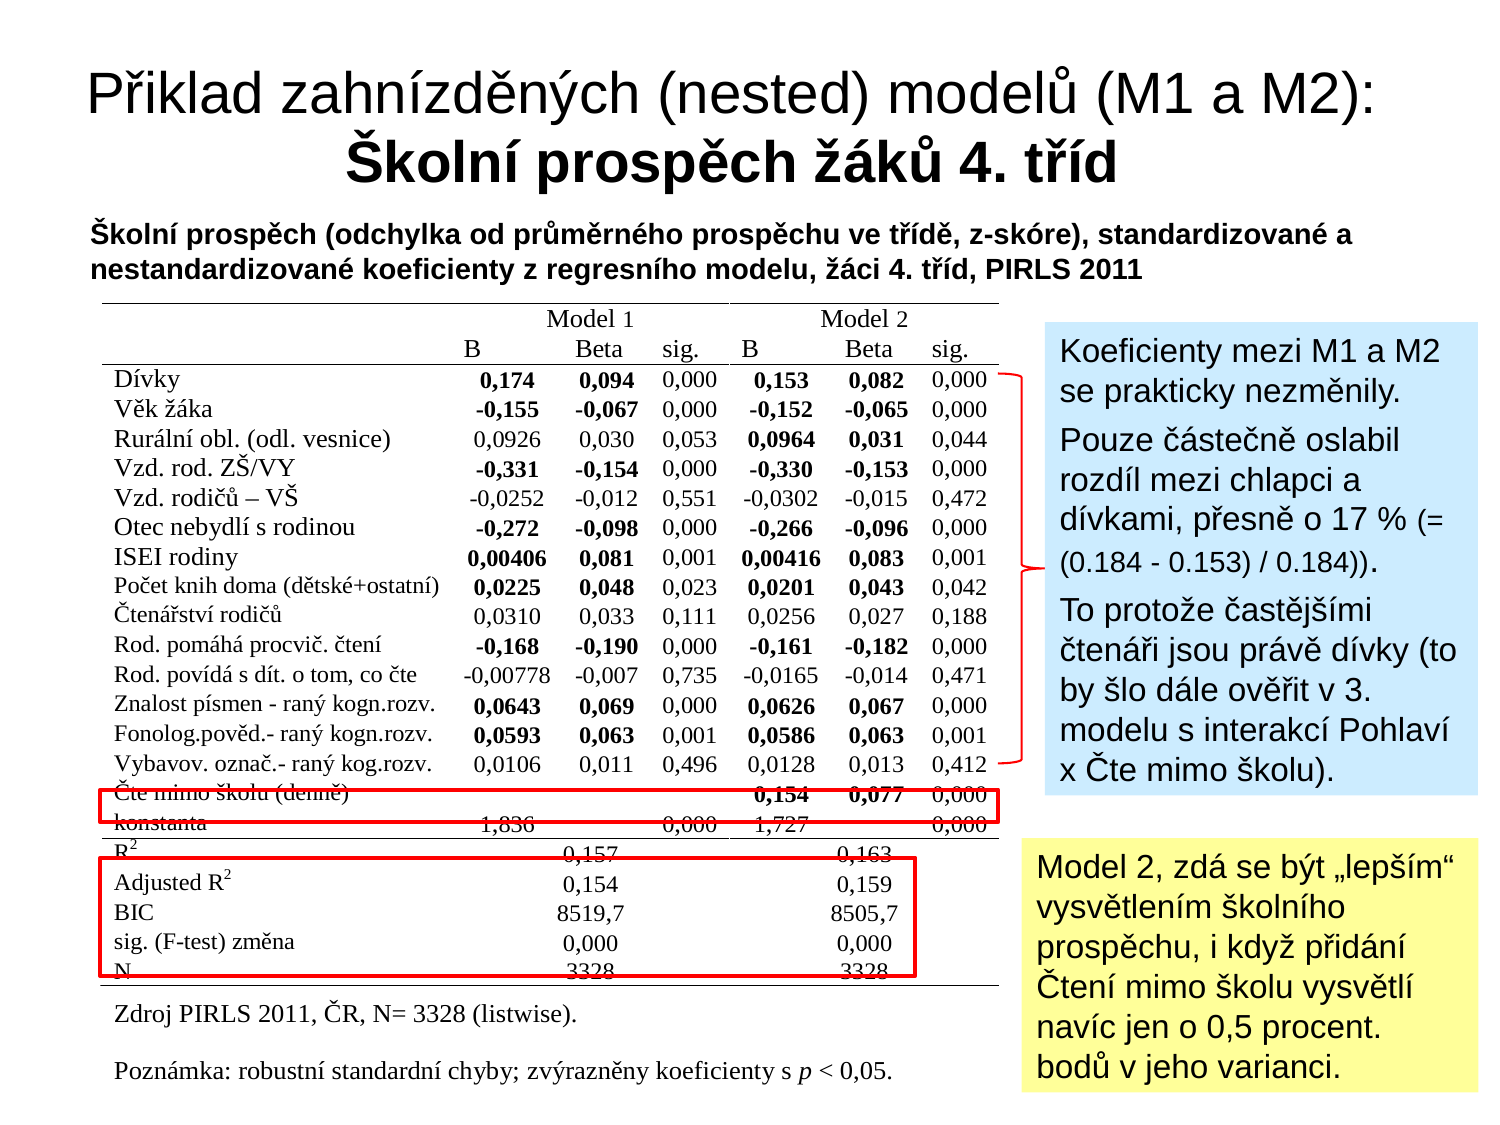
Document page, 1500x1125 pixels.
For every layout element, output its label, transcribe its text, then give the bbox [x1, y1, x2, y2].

text_box Model 2, zdá se být „lepším“ vysvětlením školního prospěchu, i když přidání Čtení mimo školu vysvětlí navíc jen o 0,5 procent. bodů v jeho varianci. [1132, 838, 1479, 1093]
picture [100, 303, 1129, 1113]
list Školní prospěch (odchylka od průměrného prospěchu ve třídě, z-skóre), standardizované a nestandardizované koeficienty z regresního modelu, žáci 4. tříd, PIRLS 2011 [75, 208, 1425, 1005]
text_box Koeficienty mezi M1 a M2 se prakticky nezměnily. Pouze částečně oslabil rozdíl mezi chlapci a dívkami, přesně o 17 % (= (0.184 - 0.153) / 0.184)). To protože častějšími čtenáři jsou právě dívky (to by šlo dále ověřit v 3. modelu s interakcí Pohlaví x Čte mimo školu). [1132, 322, 1478, 796]
title Přiklad zahnízděných (nested) modelů (M1 a M2): Školní prospěch žáků 4. tříd [17, 30, 1447, 219]
